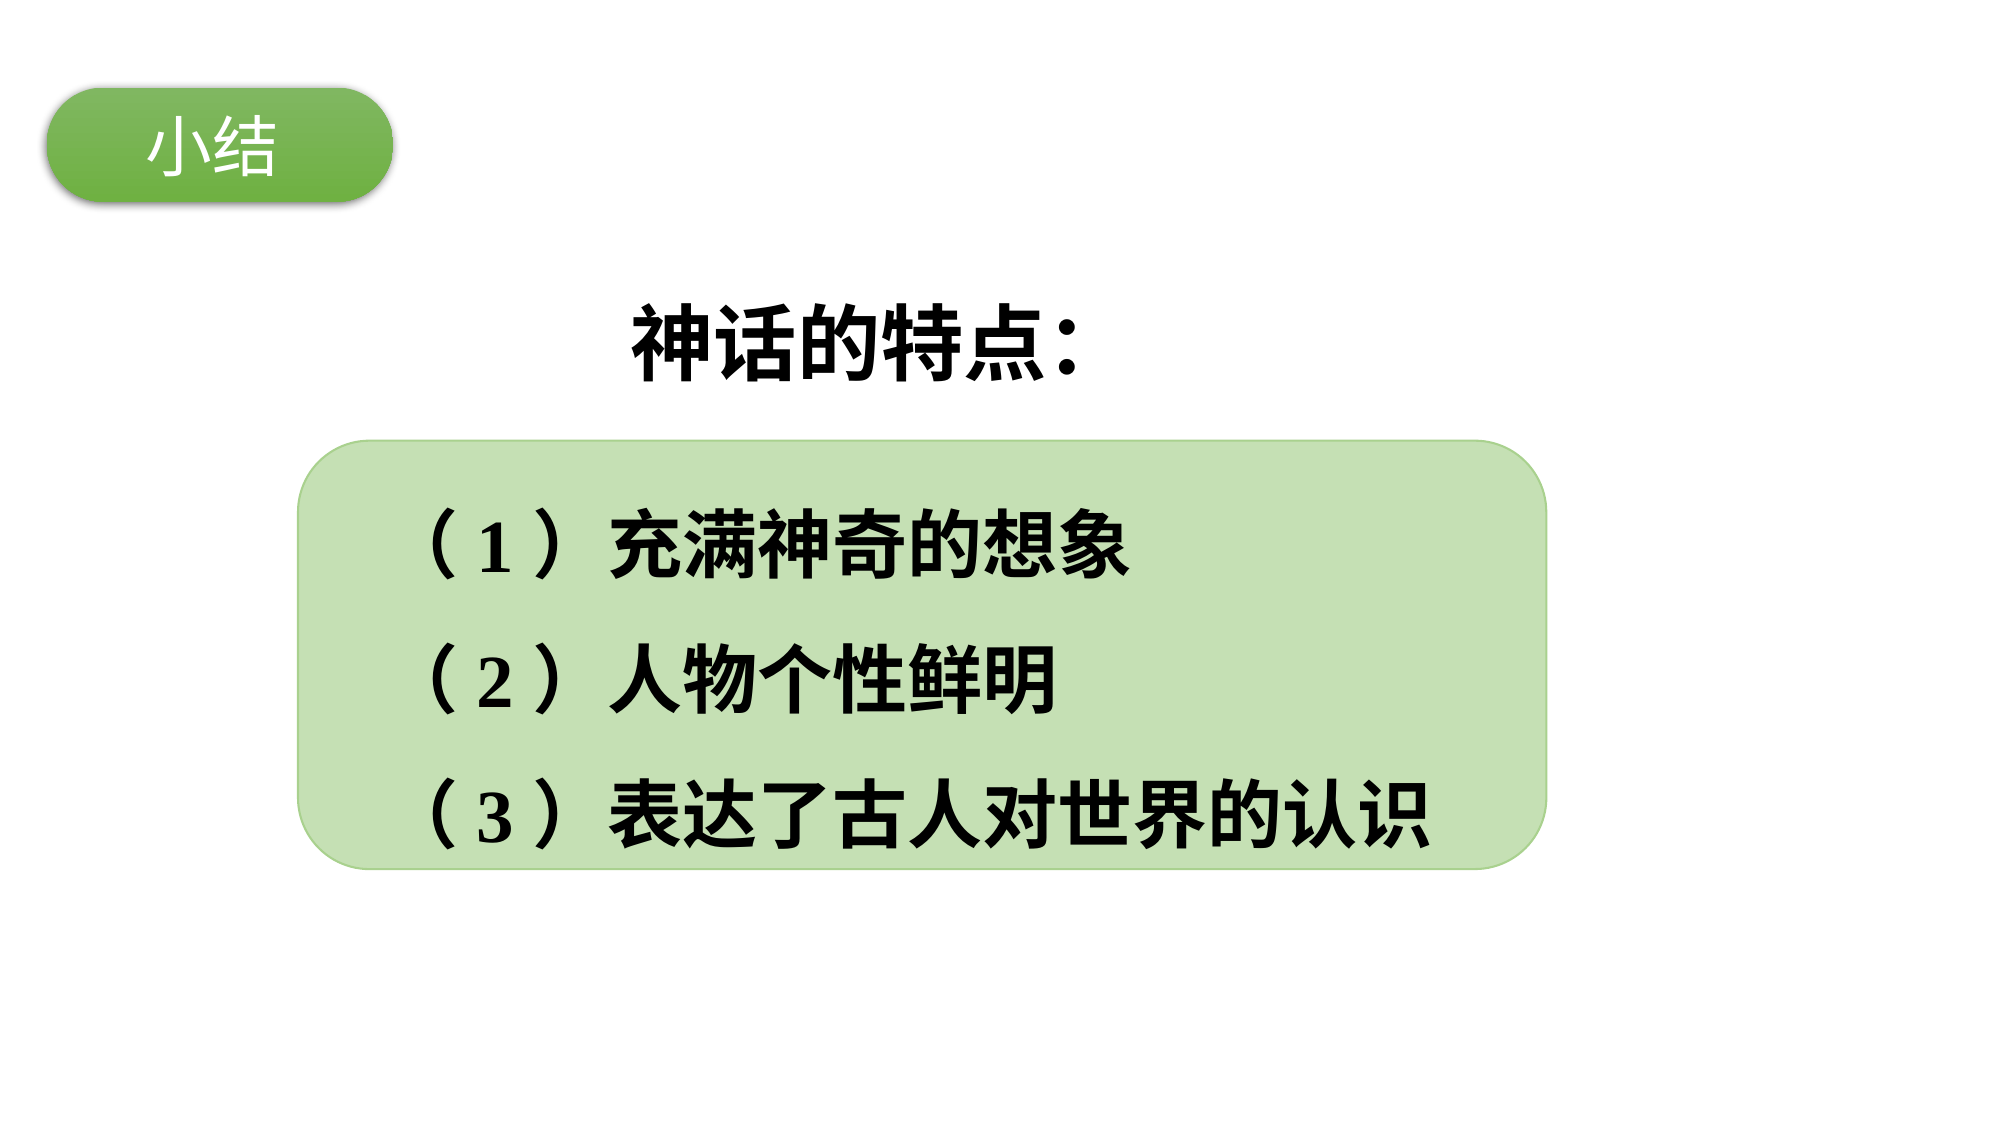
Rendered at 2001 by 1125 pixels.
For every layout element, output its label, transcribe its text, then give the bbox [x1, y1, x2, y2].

text_box 小结 [46, 87, 394, 202]
text_box 神话的特点： [565, 233, 1177, 399]
text_box （1）充满神奇的想象 （2）人物个性鲜明 （3）表达了古人对世界的认识 [296, 439, 1548, 871]
